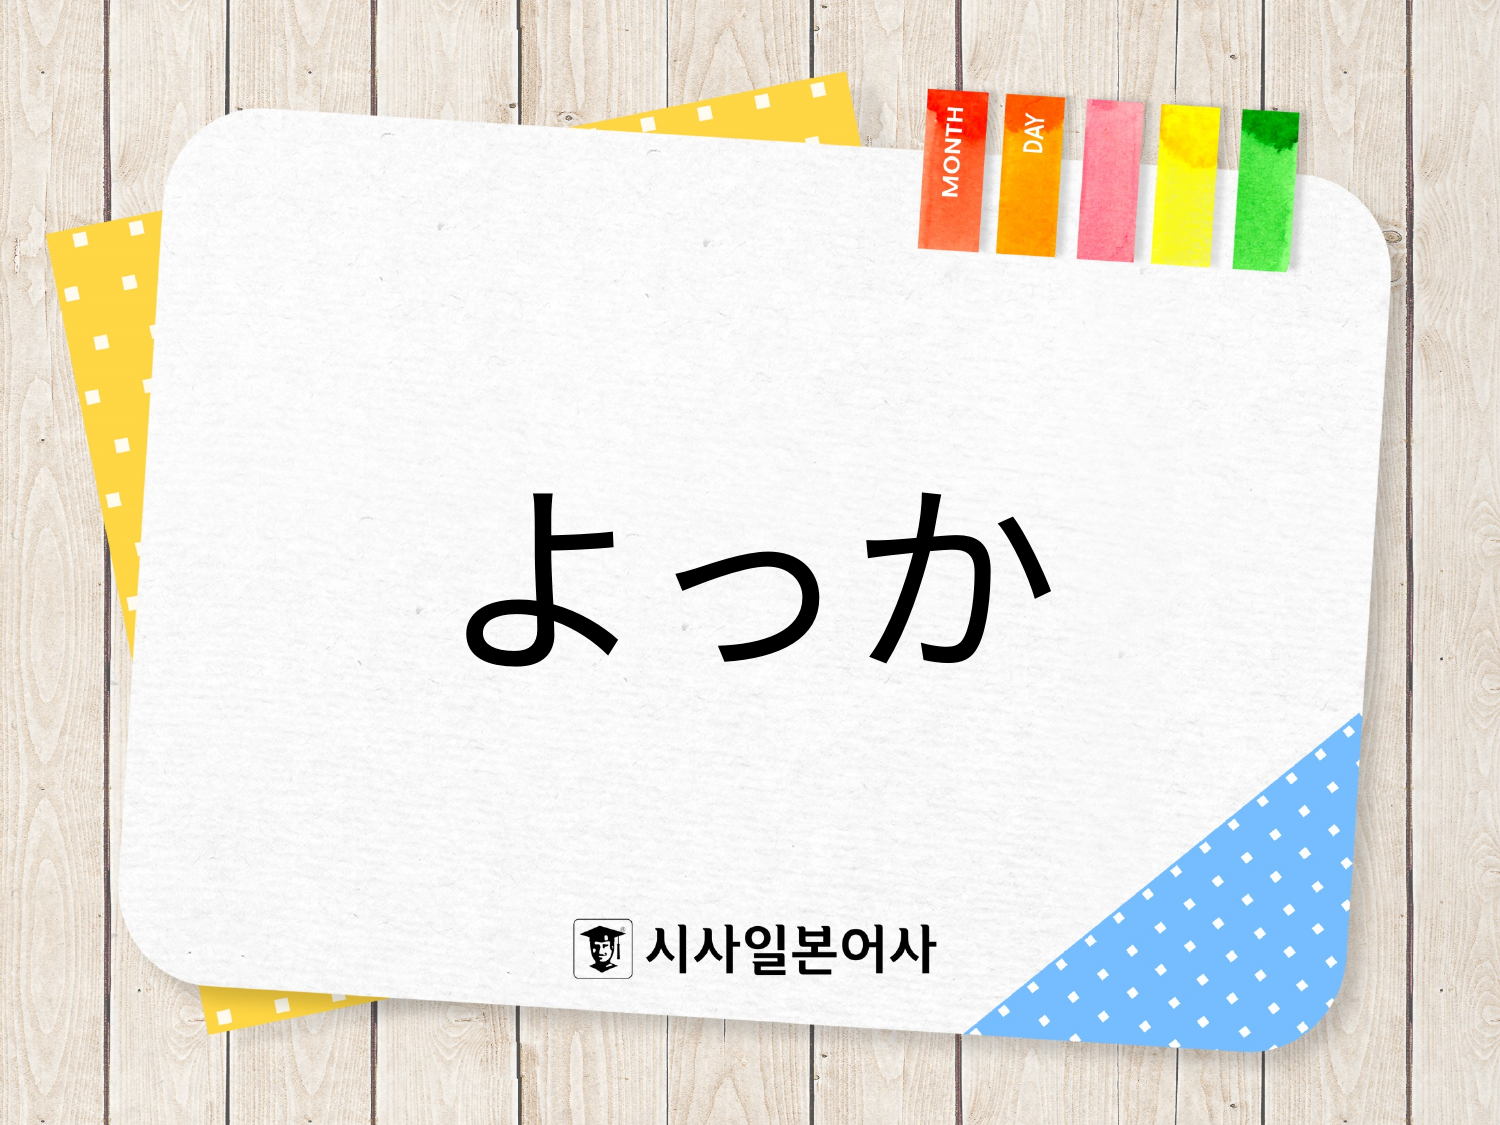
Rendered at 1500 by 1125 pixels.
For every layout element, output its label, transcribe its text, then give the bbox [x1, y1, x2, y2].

title よっか [75, 338, 1425, 811]
picture [0, 0, 1500, 1125]
